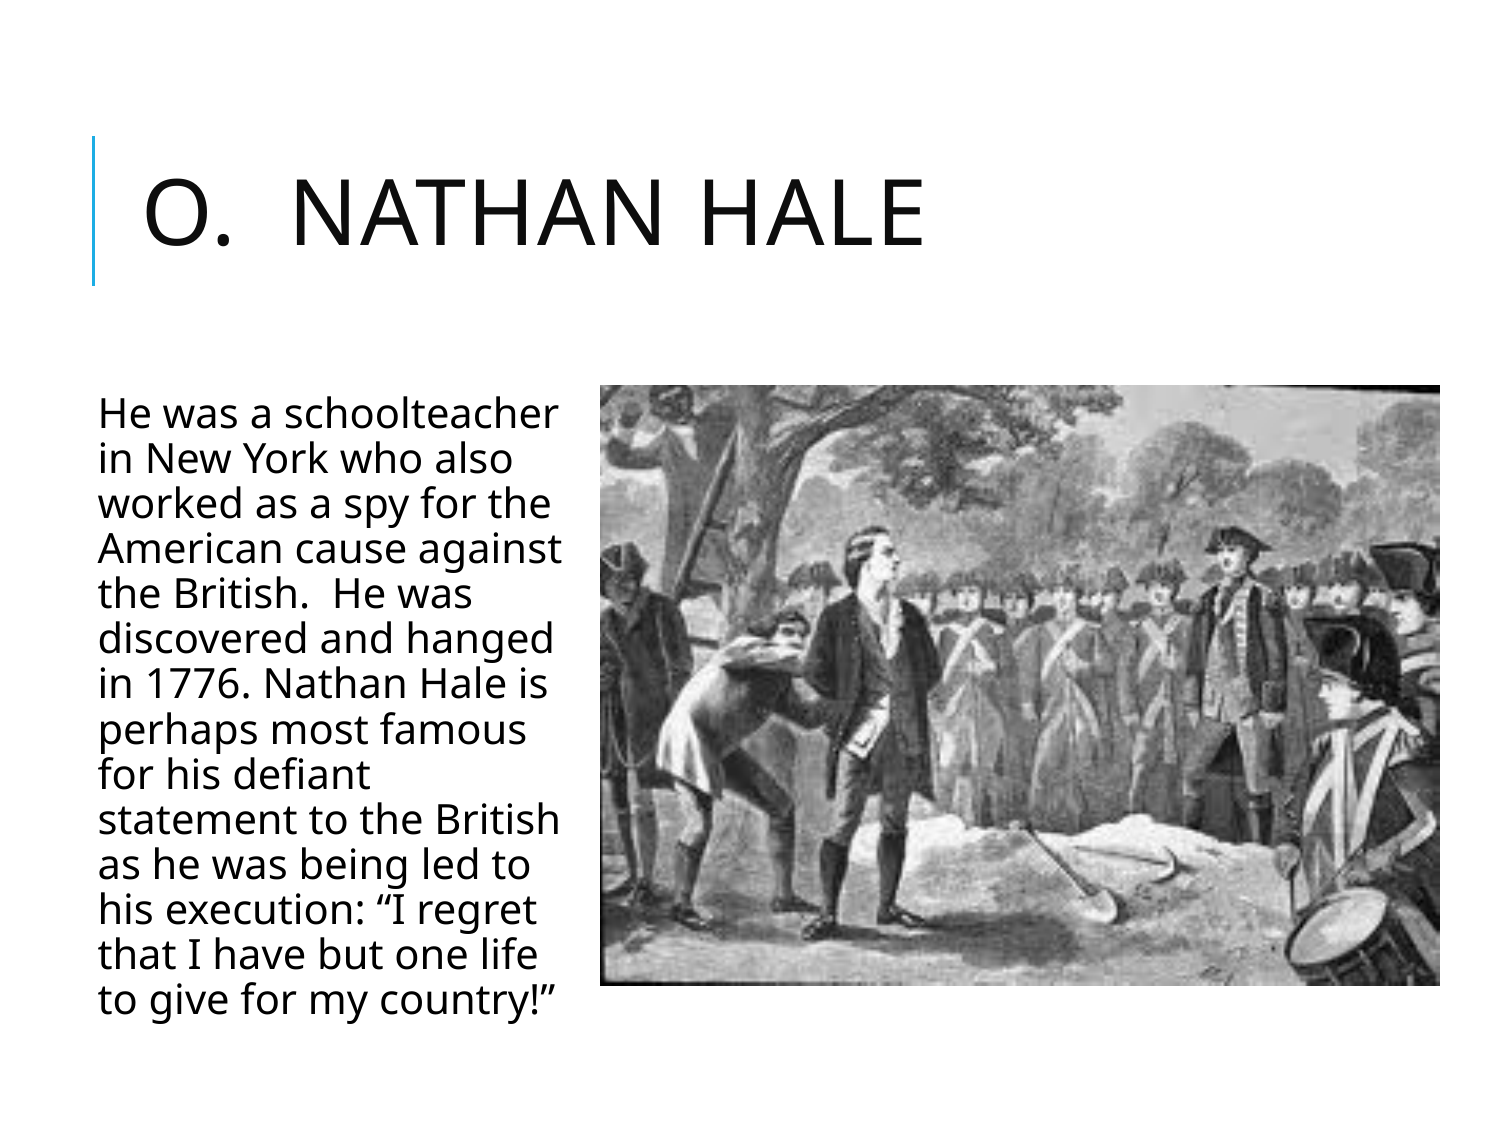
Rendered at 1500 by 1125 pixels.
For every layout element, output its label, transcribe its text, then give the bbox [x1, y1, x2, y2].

title O. Nathan Hale [126, 96, 1322, 342]
list He was a schoolteacher in New York who also worked as a spy for the American cause against the British. He was discovered and hanged in 1776. Nathan Hale is perhaps most famous for his defiant statement to the British as he was being led to his execution: “I regret that I have but one life to give for my country!” [75, 385, 575, 1125]
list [599, 384, 1441, 986]
